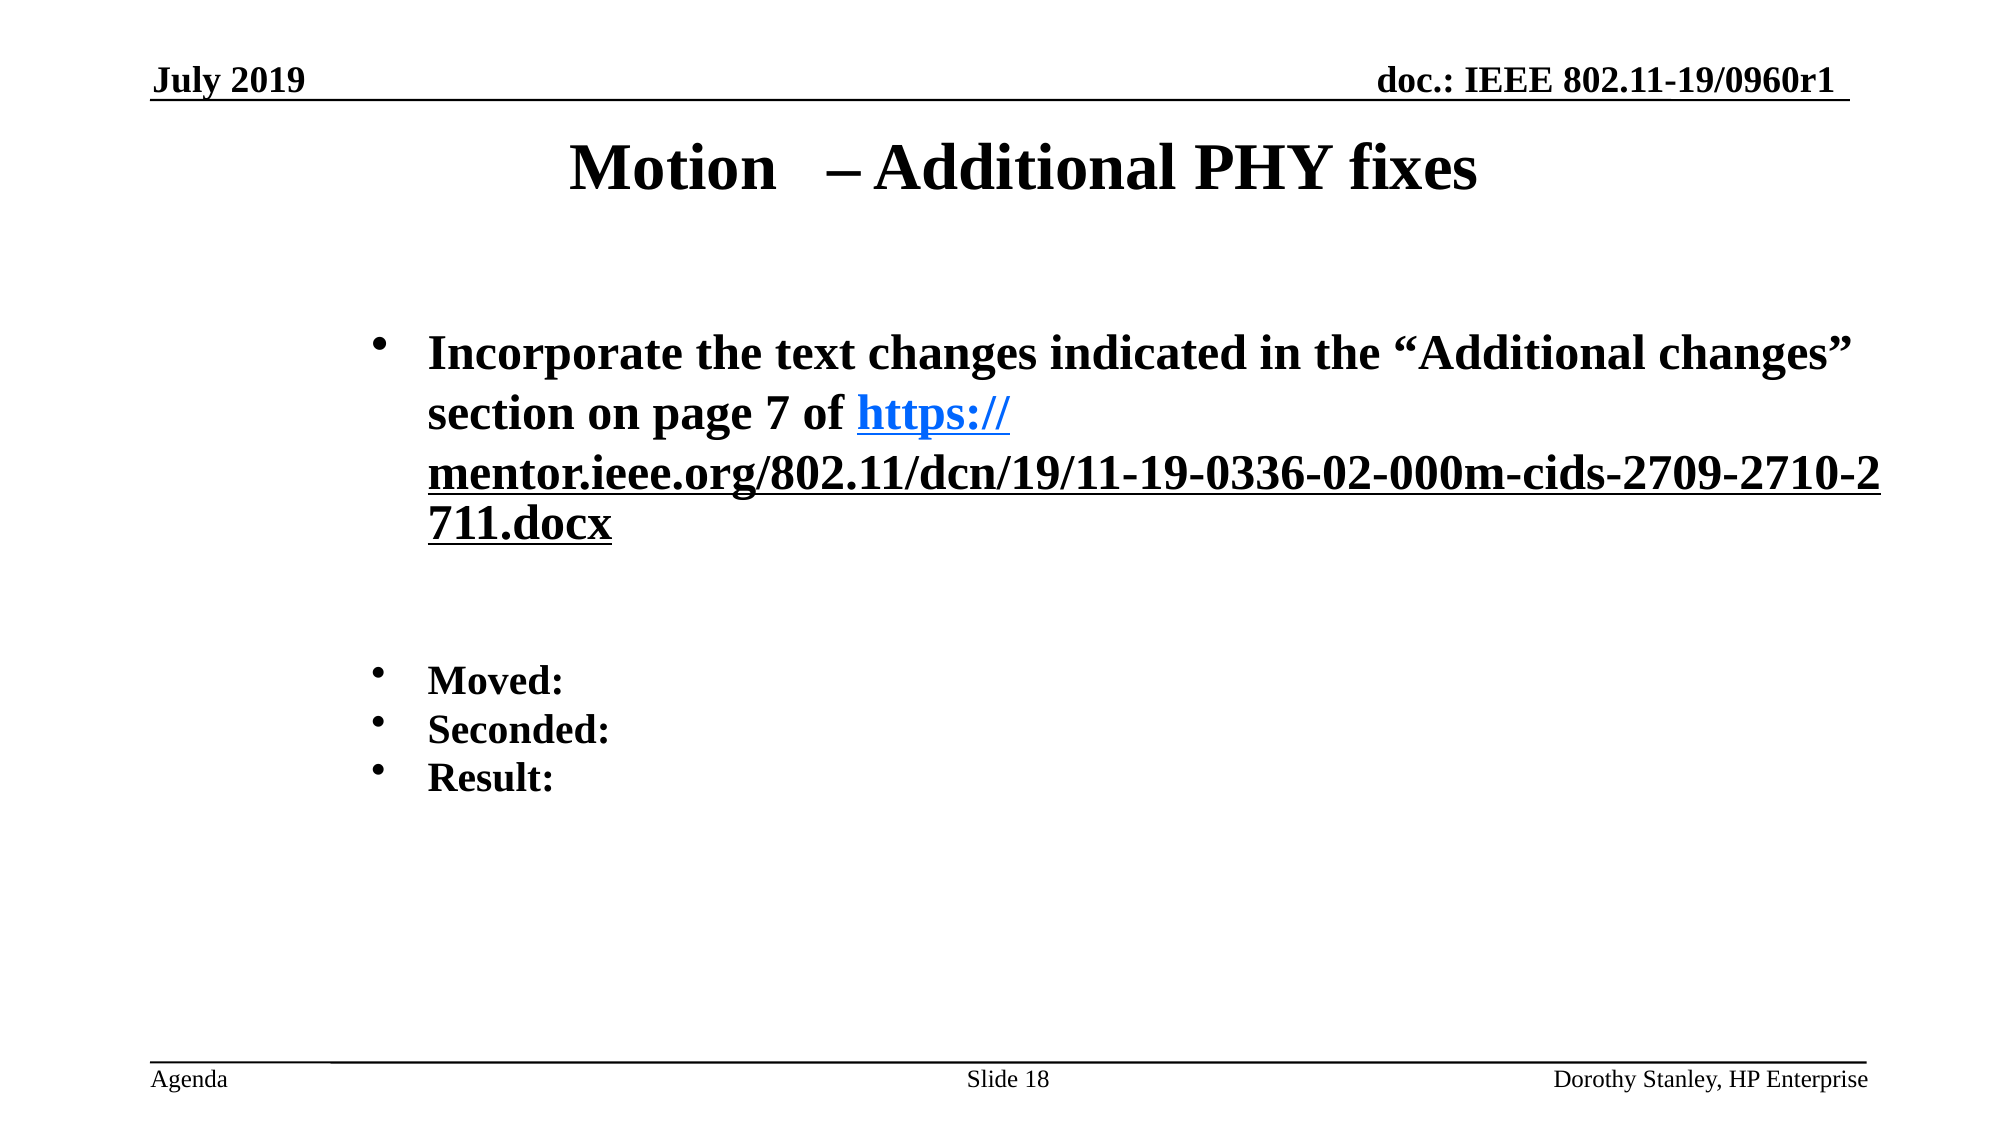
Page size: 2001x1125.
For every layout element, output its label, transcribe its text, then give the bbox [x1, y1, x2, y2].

title Motion – Additional PHY fixes [200, 75, 1850, 250]
slide_number Slide 18 [966, 1062, 1051, 1093]
footer Dorothy Stanley, HP Enterprise [1549, 1062, 1869, 1093]
list Incorporate the text changes indicated in the “Additional changes” section on page 7 of https://mentor.ieee.org/802.11/dcn/19/11-19-0336-02-000m-cids-2709-2710-2711.docx Moved: Seconded: Result: [356, 251, 1911, 1002]
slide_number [152, 54, 567, 100]
